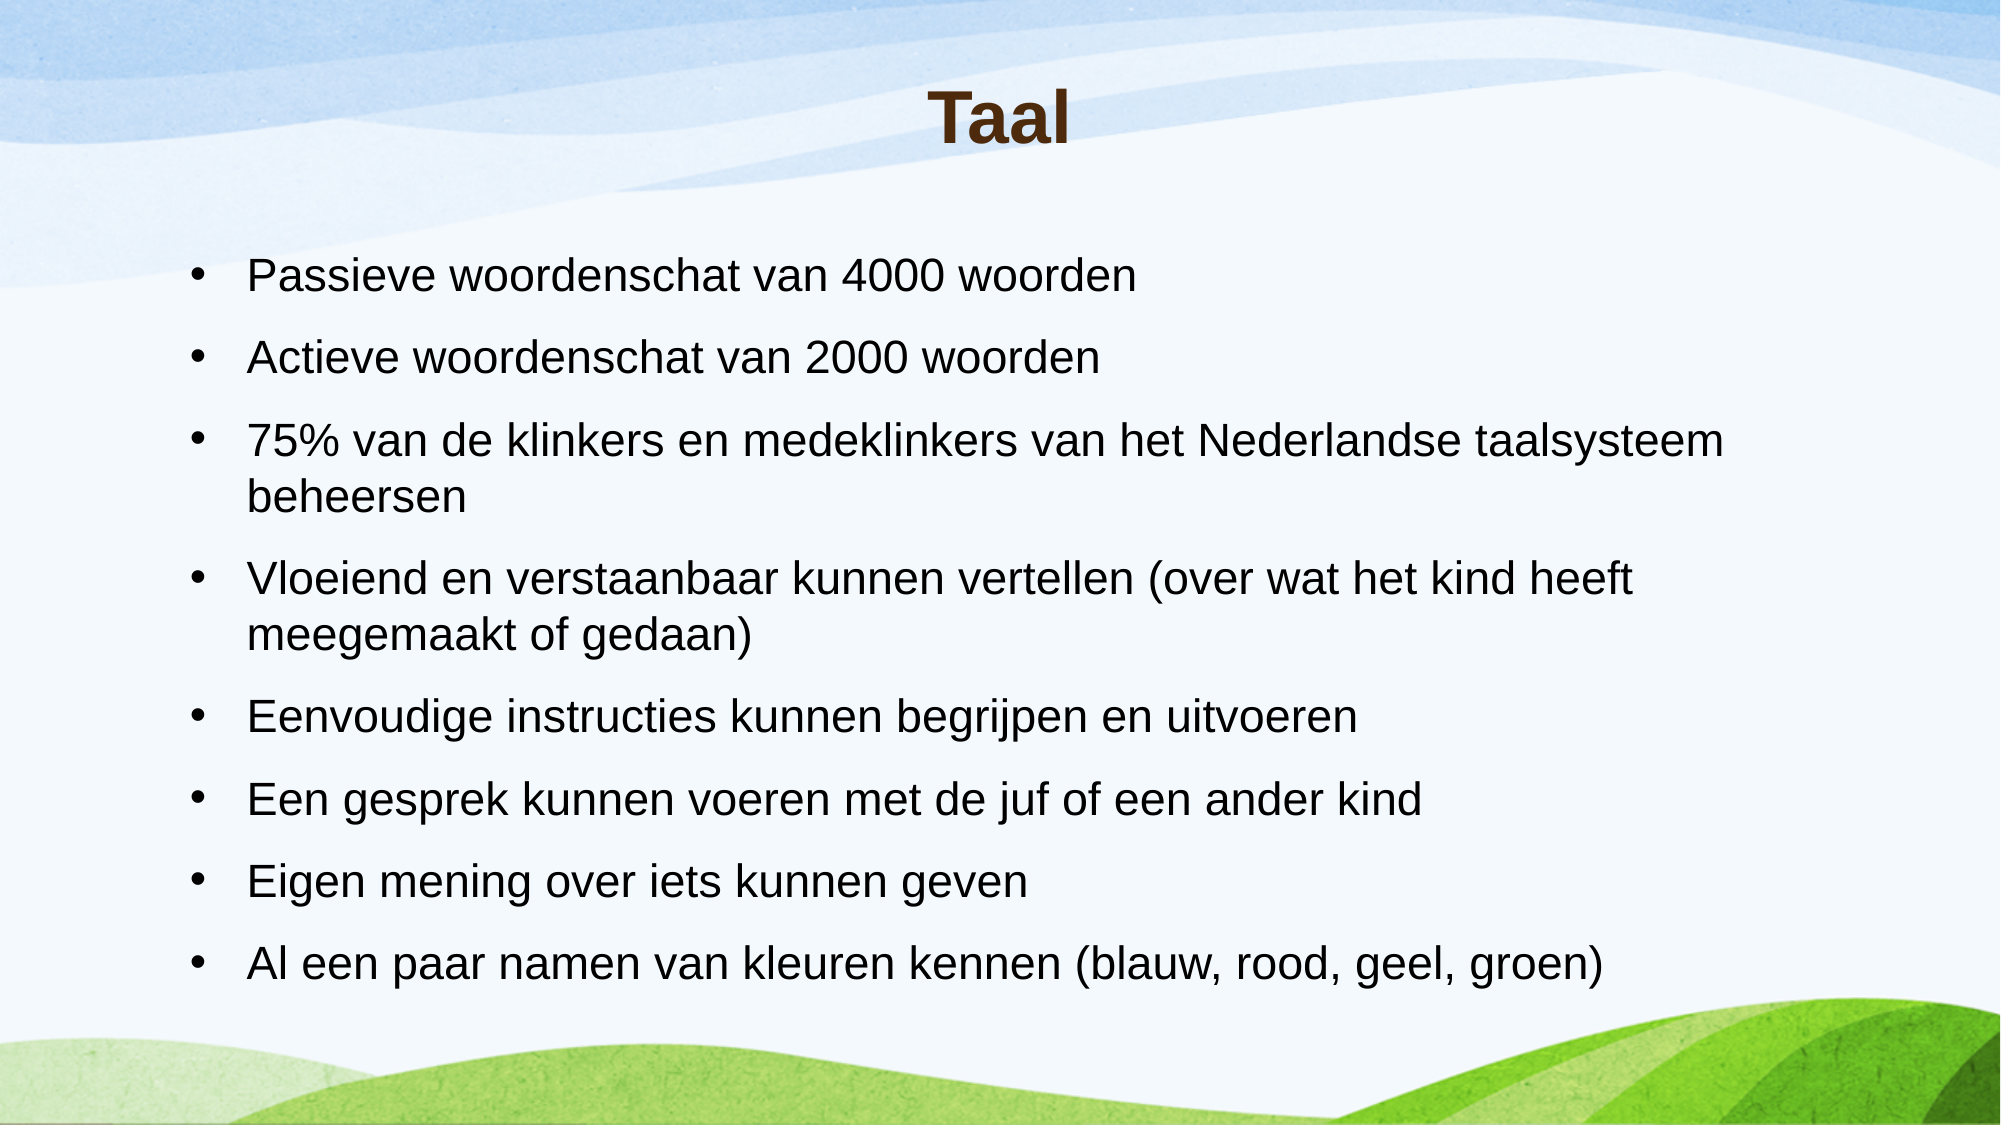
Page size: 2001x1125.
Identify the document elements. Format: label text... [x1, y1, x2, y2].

title Taal [174, 50, 1825, 168]
list Passieve woordenschat van 4000 woorden Actieve woordenschat van 2000 woorden 75% van de klinkers en medeklinkers van het Nederlandse taalsysteem beheersen Vloeiend en verstaanbaar kunnen vertellen (over wat het kind heeft meegemaakt of gedaan) Eenvoudige instructies kunnen begrijpen en uitvoeren Een gesprek kunnen voeren met de juf of een ander kind Eigen mening over iets kunnen geven Al een paar namen van kleuren kennen (blauw, rood, geel, groen) [174, 237, 1883, 1000]
picture [0, 0, 2001, 1125]
